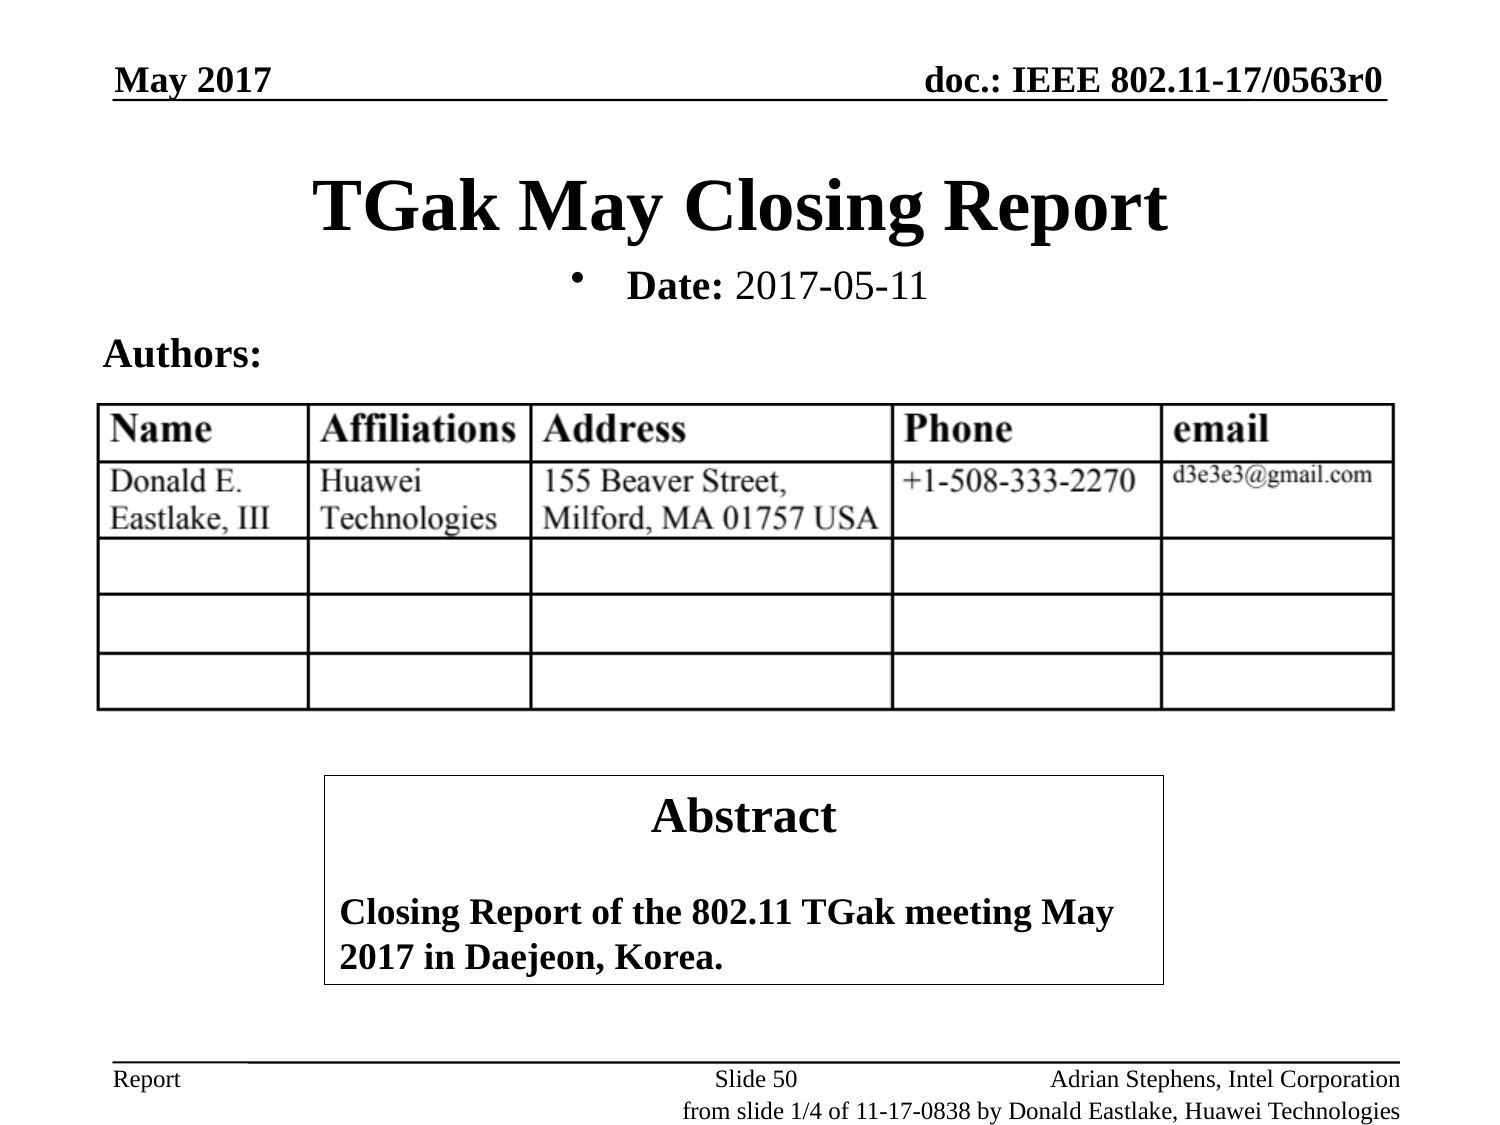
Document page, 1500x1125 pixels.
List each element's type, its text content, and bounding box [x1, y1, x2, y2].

title TGak May Closing Report [112, 112, 1388, 249]
slide_number Slide 50 [711, 1061, 801, 1087]
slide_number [114, 54, 374, 101]
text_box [83, 403, 1422, 755]
text_box Abstract Closing Report of the 802.11 TGak meeting May 2017 in Daejeon, Korea. [324, 775, 1164, 985]
list Date: 2017-05-11 [112, 249, 1388, 315]
footer Adrian Stephens, Intel Corporation [902, 1061, 1402, 1087]
text_box Authors: [87, 318, 325, 381]
text_box from slide 1/4 of 11-17-0838 by Donald Eastlake, Huawei Technologies [343, 1087, 1417, 1125]
